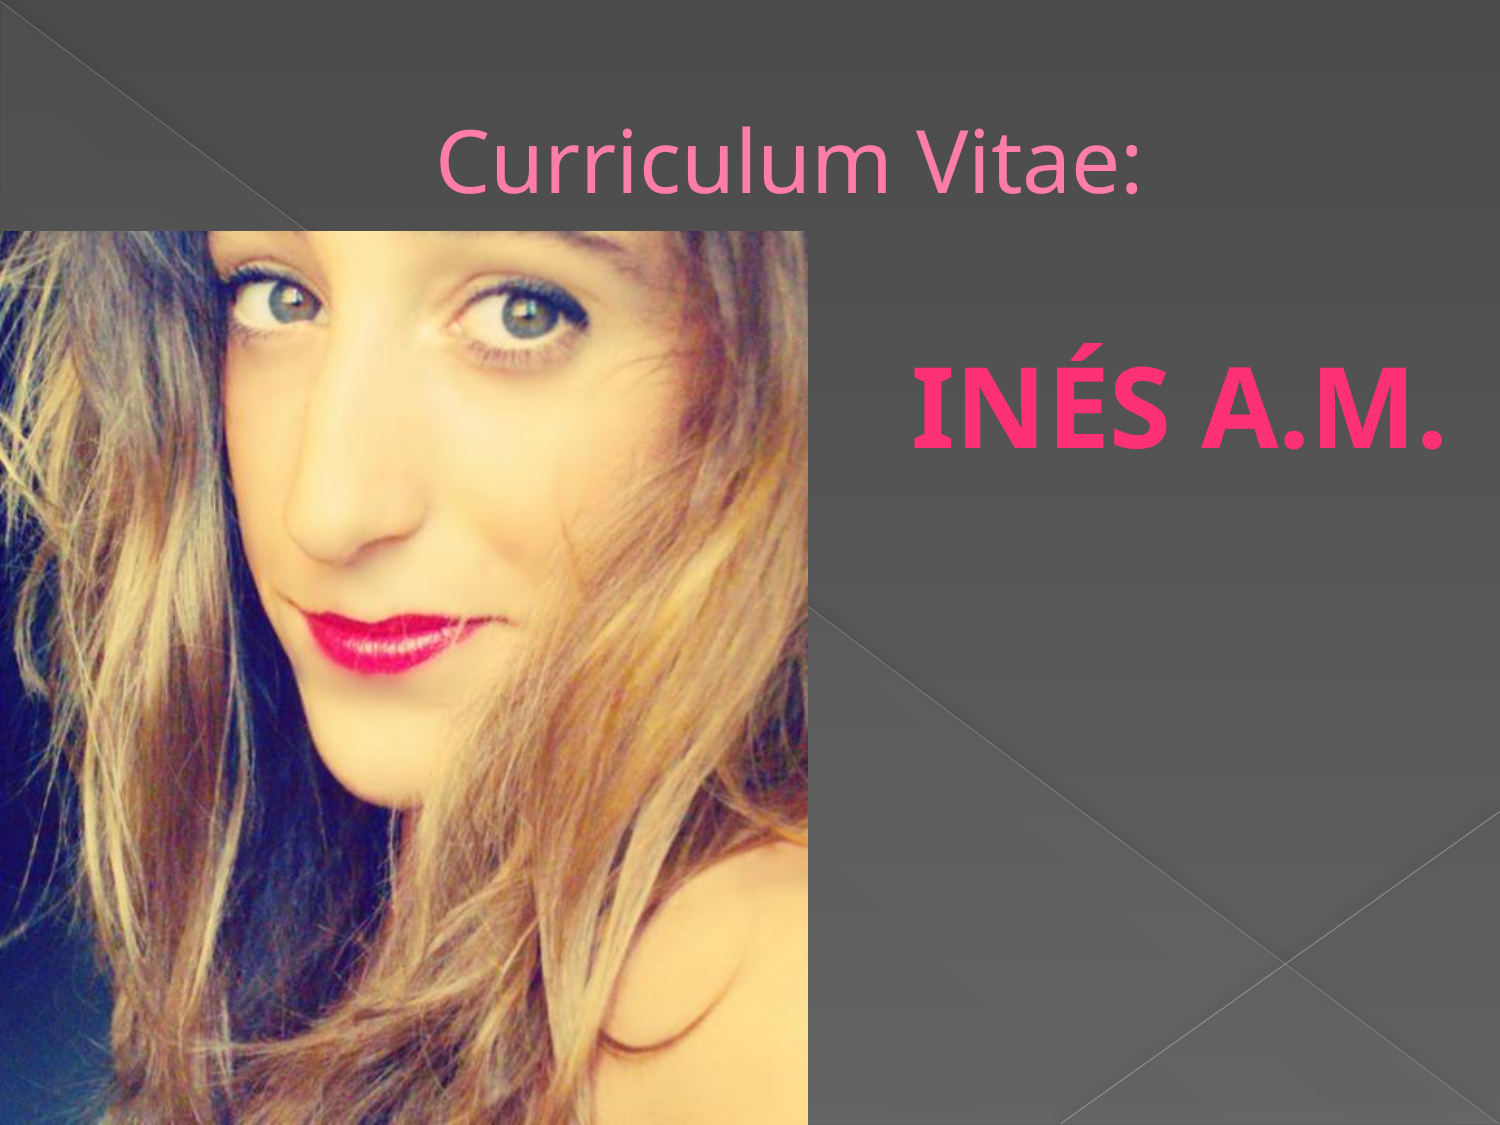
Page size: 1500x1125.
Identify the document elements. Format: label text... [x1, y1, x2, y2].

title Curriculum Vitae: [75, 43, 1425, 274]
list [0, 231, 809, 1125]
text_box Inés a.m. [861, 328, 1500, 478]
